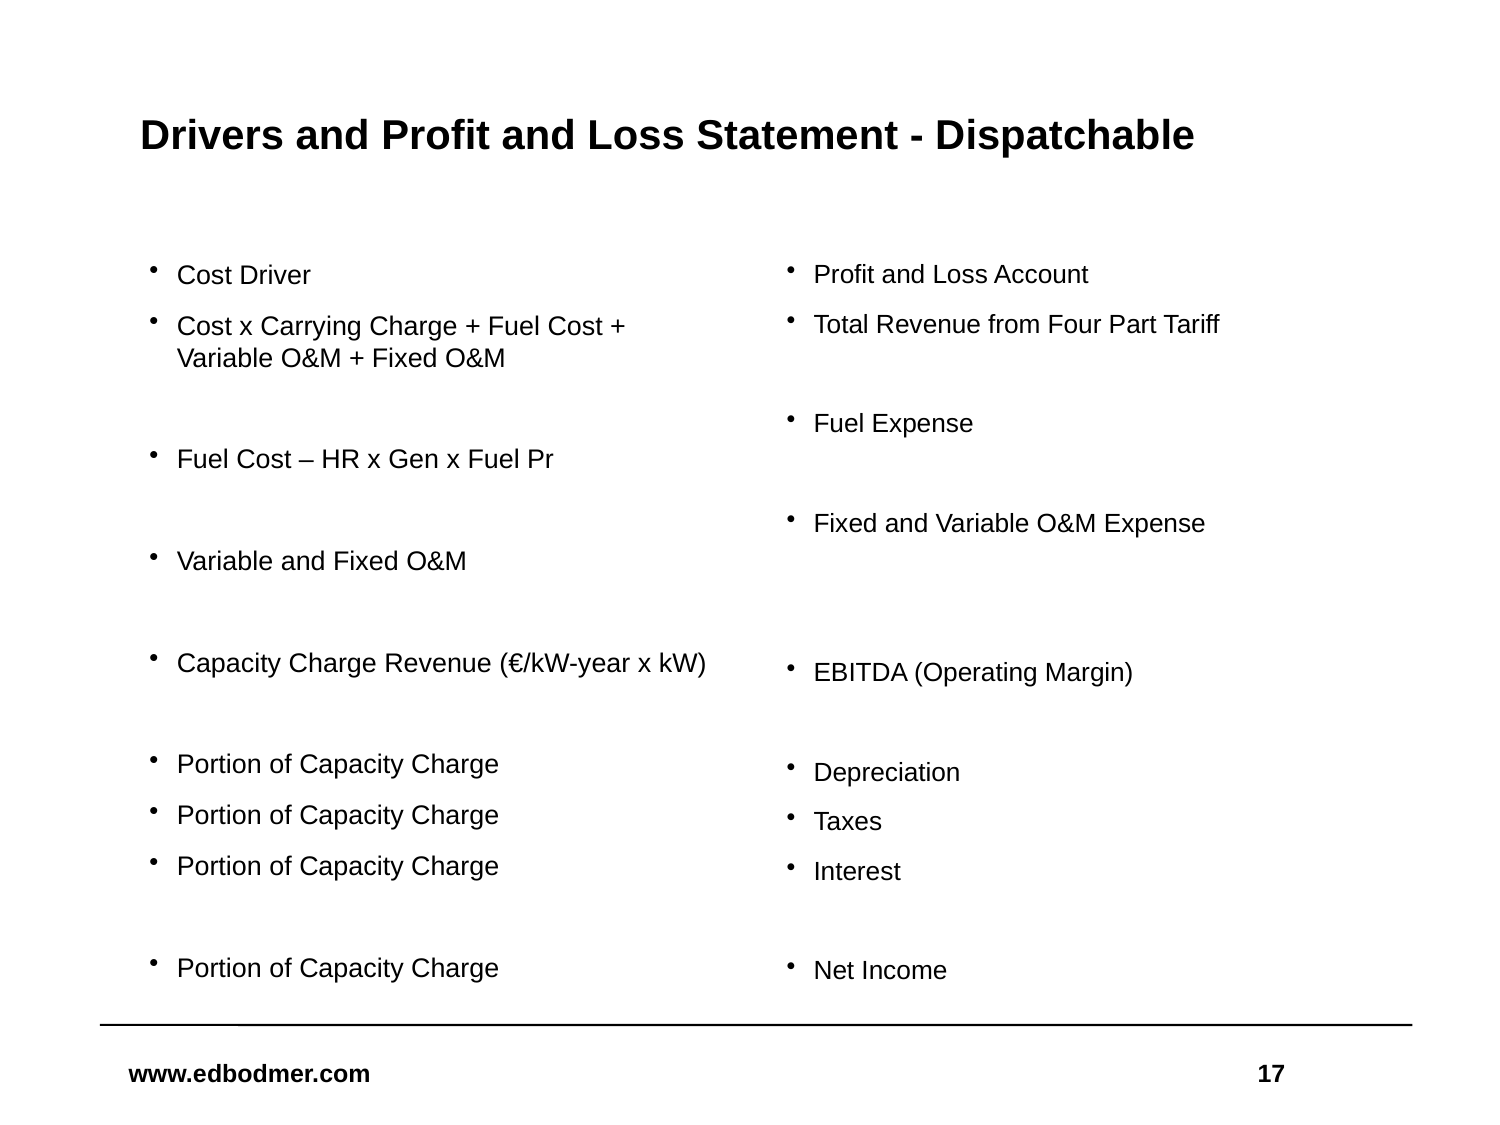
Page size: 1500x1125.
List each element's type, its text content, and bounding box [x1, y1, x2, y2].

list Profit and Loss Account Total Revenue from Four Part Tariff Fuel Expense Fixed and Variable O&M Expense EBITDA (Operating Margin) Depreciation Taxes Interest Net Income [762, 249, 1375, 1000]
list Cost Driver Cost x Carrying Charge + Fuel Cost + Variable O&M + Fixed O&M Fuel Cost – HR x Gen x Fuel Pr Variable and Fixed O&M Capacity Charge Revenue (€/kW-year x kW) Portion of Capacity Charge Portion of Capacity Charge Portion of Capacity Charge Portion of Capacity Charge [125, 249, 738, 1000]
title Drivers and Profit and Loss Statement - Dispatchable [125, 99, 1288, 225]
